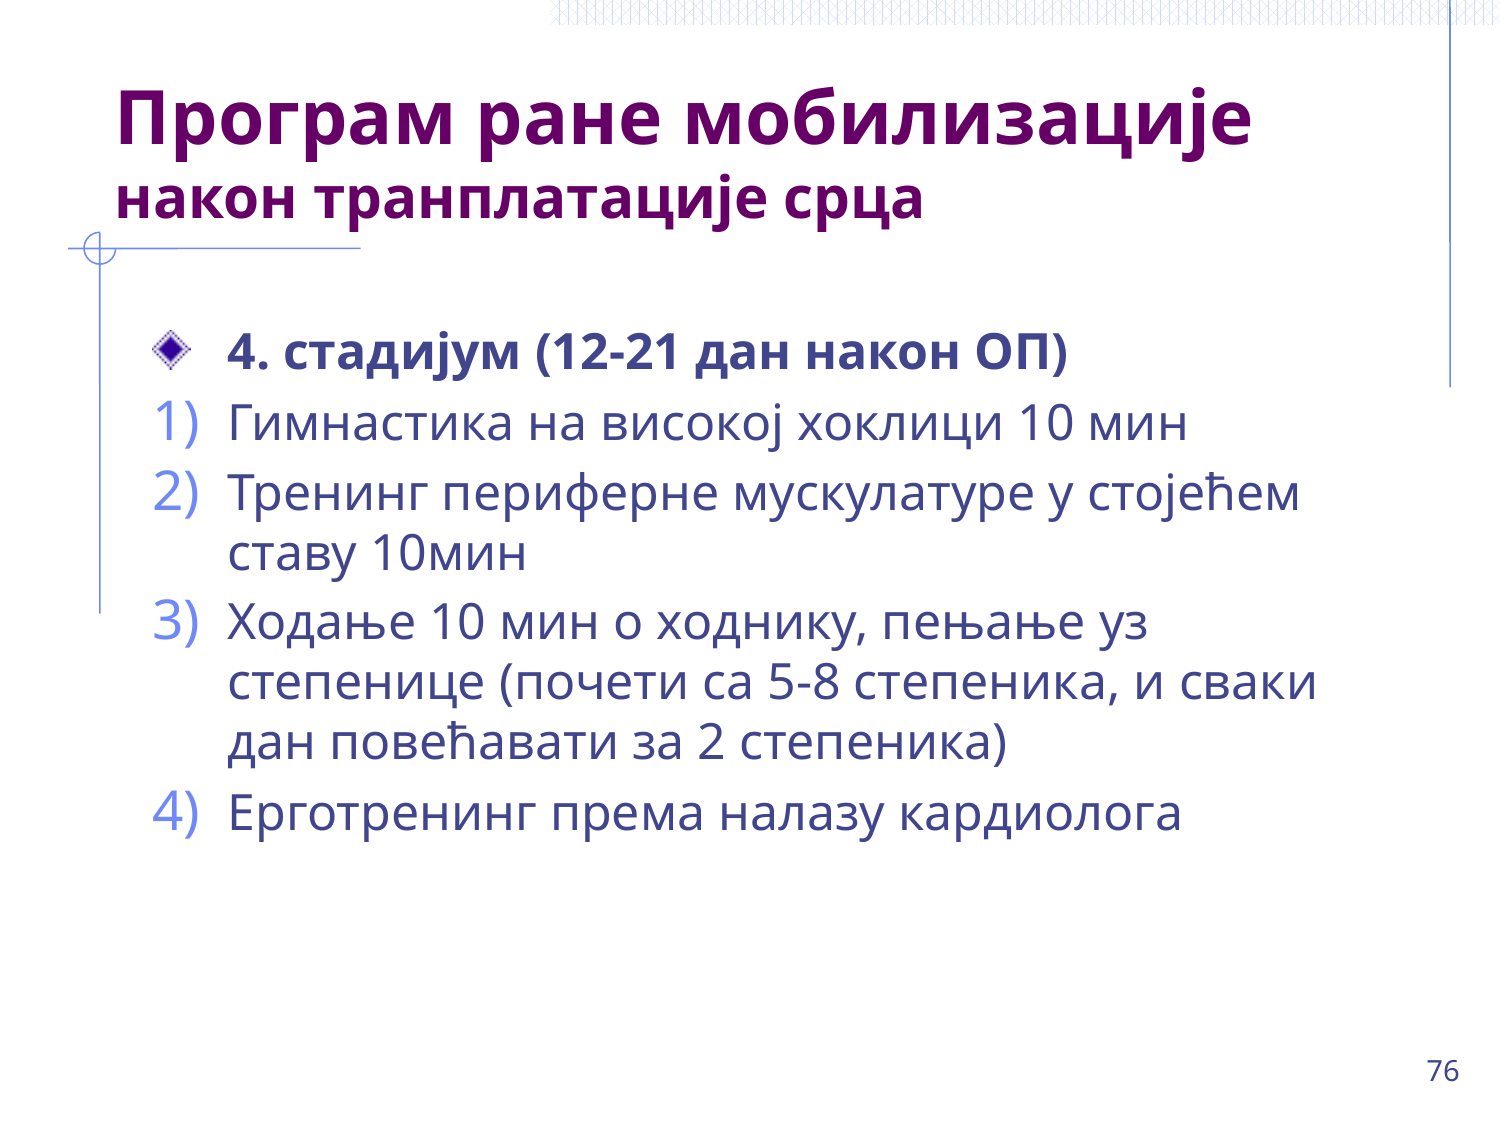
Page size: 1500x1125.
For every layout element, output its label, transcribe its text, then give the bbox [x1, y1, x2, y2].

title Програм ране мобилизације након транплатације срца [99, 49, 1376, 238]
picture [152, 330, 191, 370]
slide_number 76 [1162, 1025, 1475, 1100]
list 4. стадијум (12-21 дан након ОП) Гимнастика на високој хоклици 10 мин Тренинг периферне мускулатуре у стојећем ставу 10мин Ходање 10 мин о ходнику, пењање уз степенице (почети са 5-8 степеника, и сваки дан повећавати за 2 степеника) Ерготренинг према налазу кардиолога [137, 312, 1413, 988]
